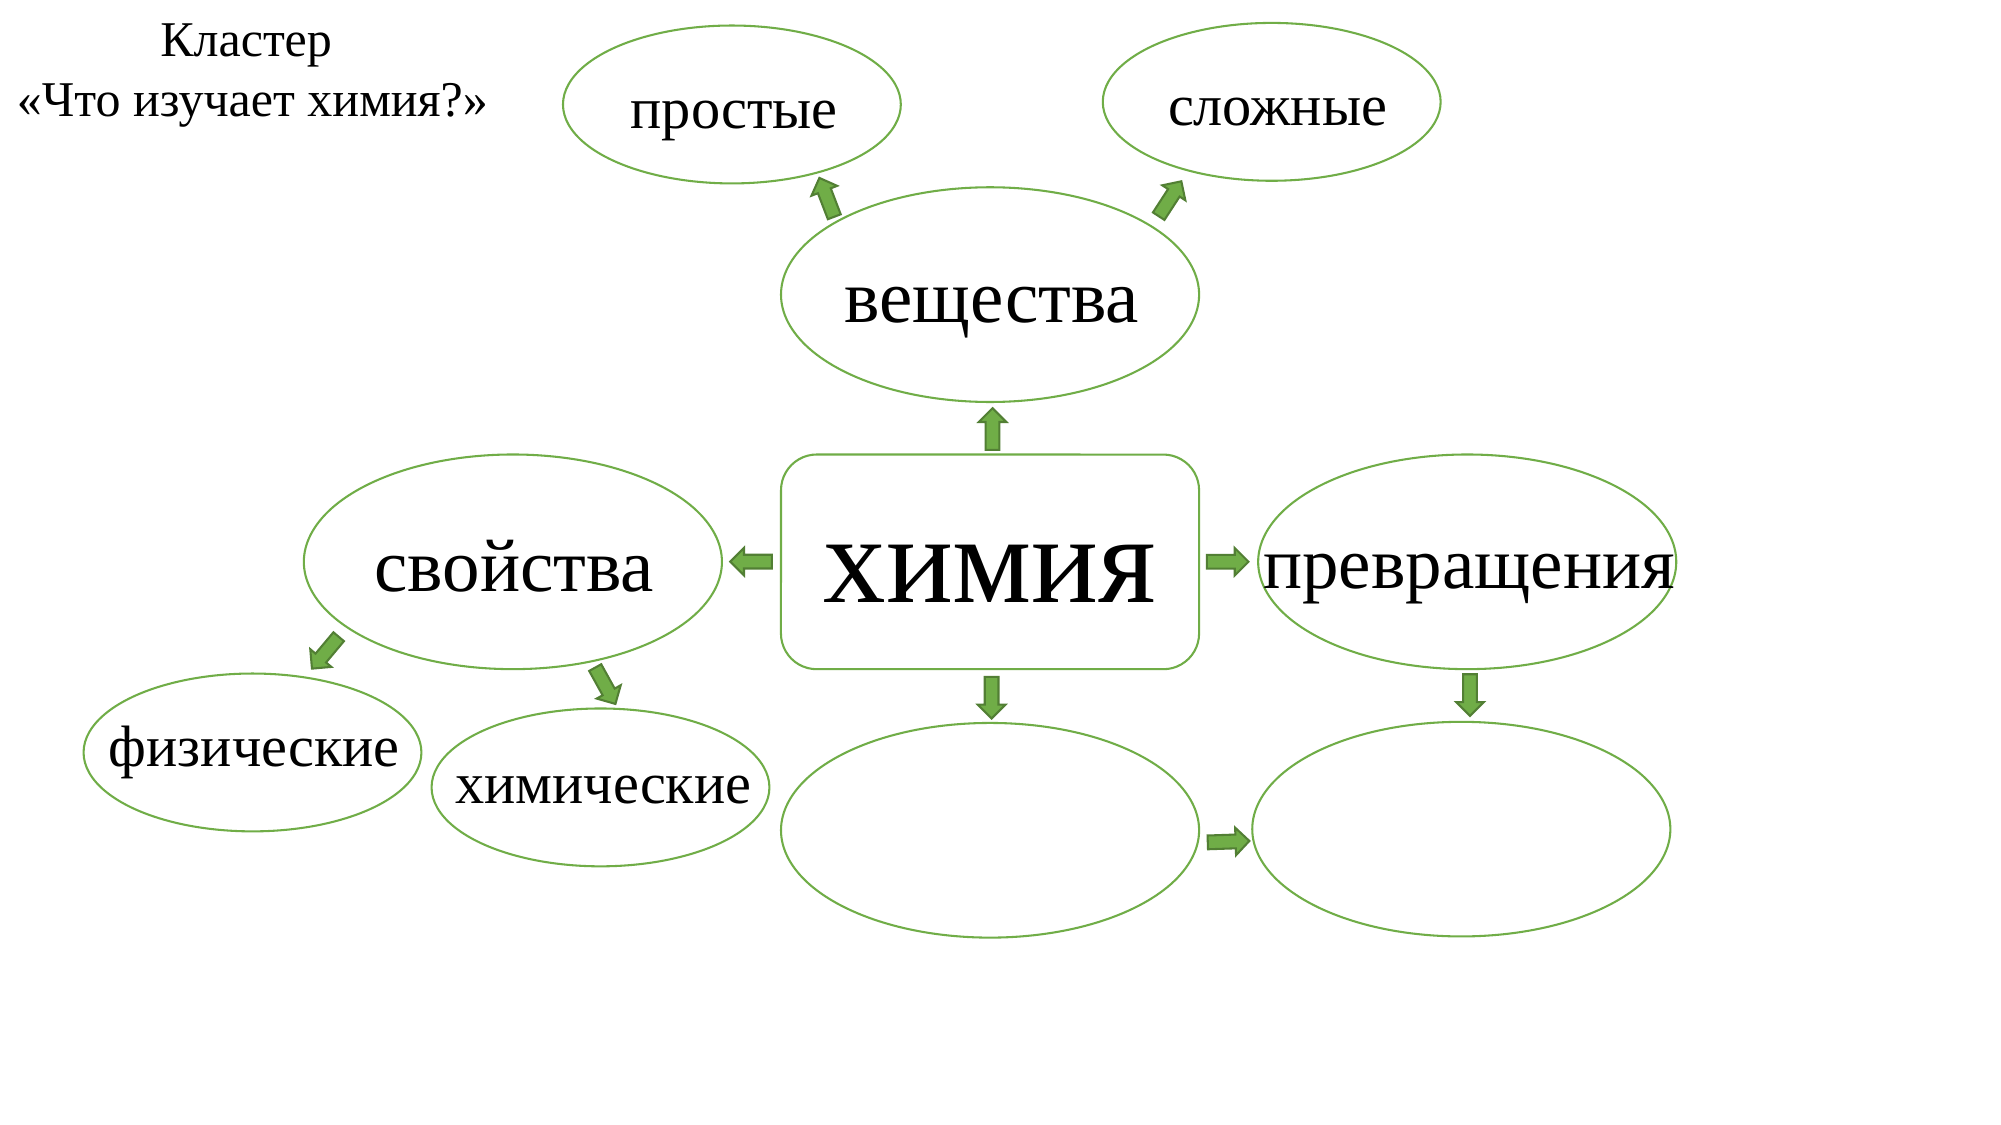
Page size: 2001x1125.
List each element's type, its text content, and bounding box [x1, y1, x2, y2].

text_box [303, 187, 1697, 938]
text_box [1252, 721, 1671, 937]
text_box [83, 673, 422, 832]
text_box Кластер «Что изучает химия?» [0, 0, 506, 134]
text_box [1102, 22, 1444, 181]
text_box [1159, 181, 1184, 187]
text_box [431, 708, 770, 867]
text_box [562, 25, 901, 184]
